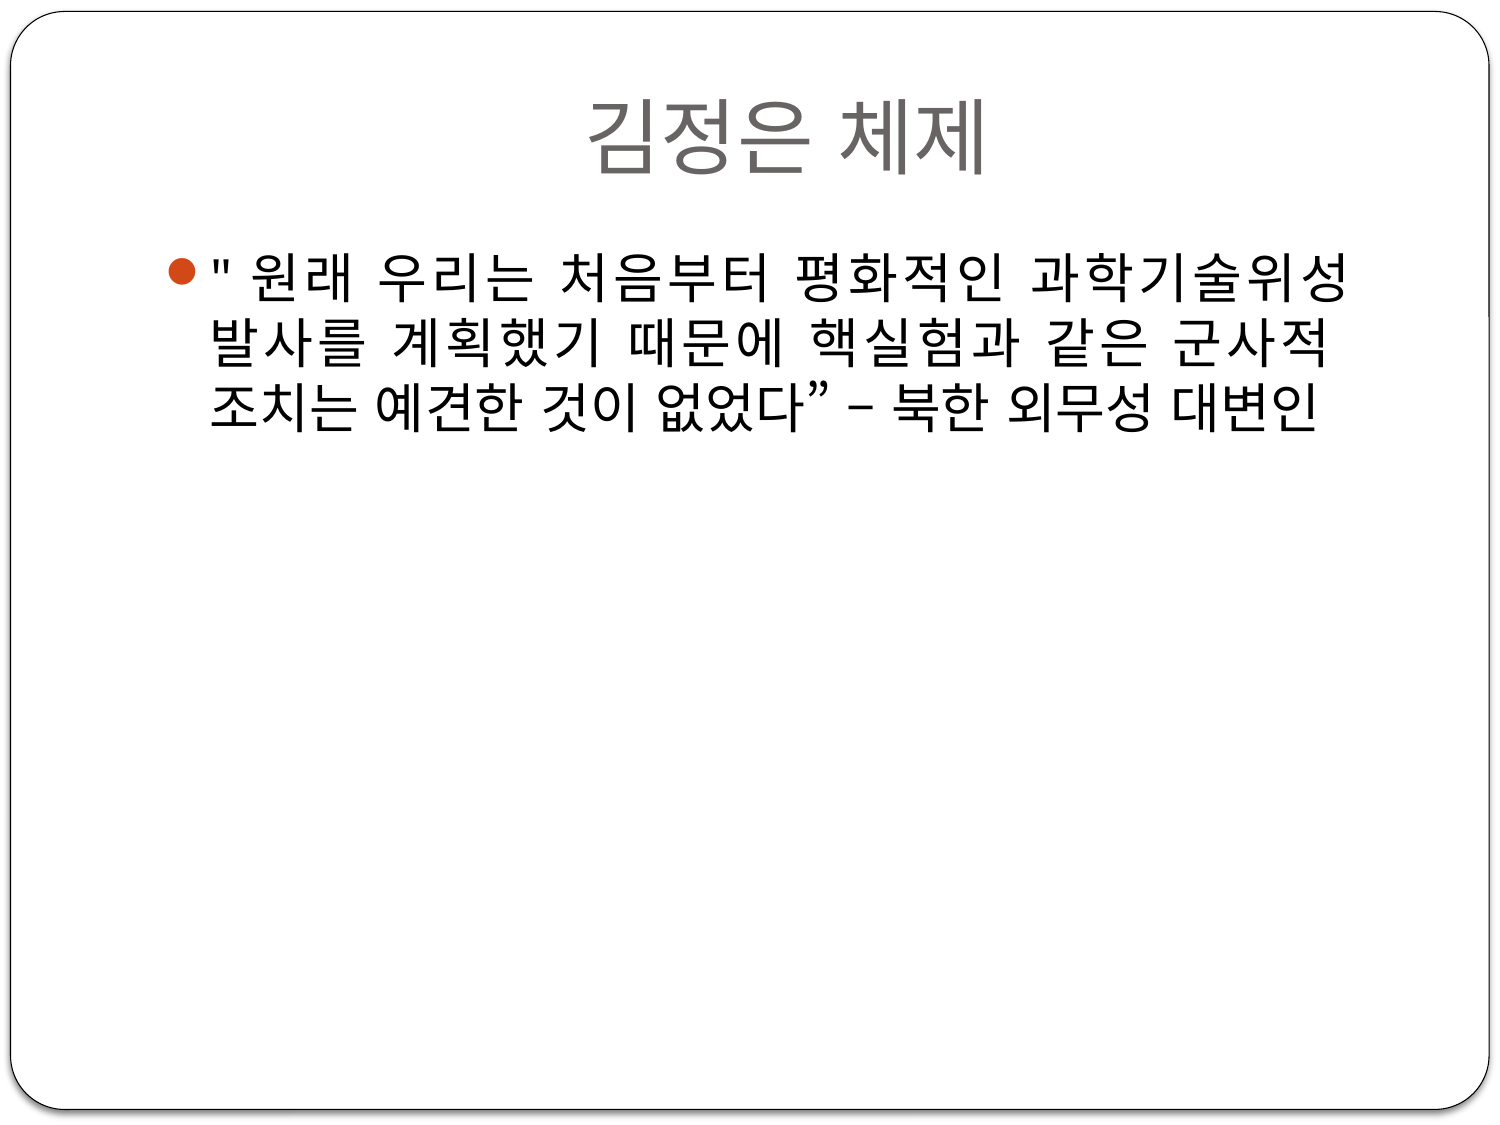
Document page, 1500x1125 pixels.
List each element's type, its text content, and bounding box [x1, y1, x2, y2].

title 김정은 체제 [150, 45, 1425, 233]
list "원래 우리는 처음부터 평화적인 과학기술위성 발사를 계획했기 때문에 핵실험과 같은 군사적 조치는 예견한 것이 없었다” – 북한 외무성 대변인 [150, 237, 1425, 988]
